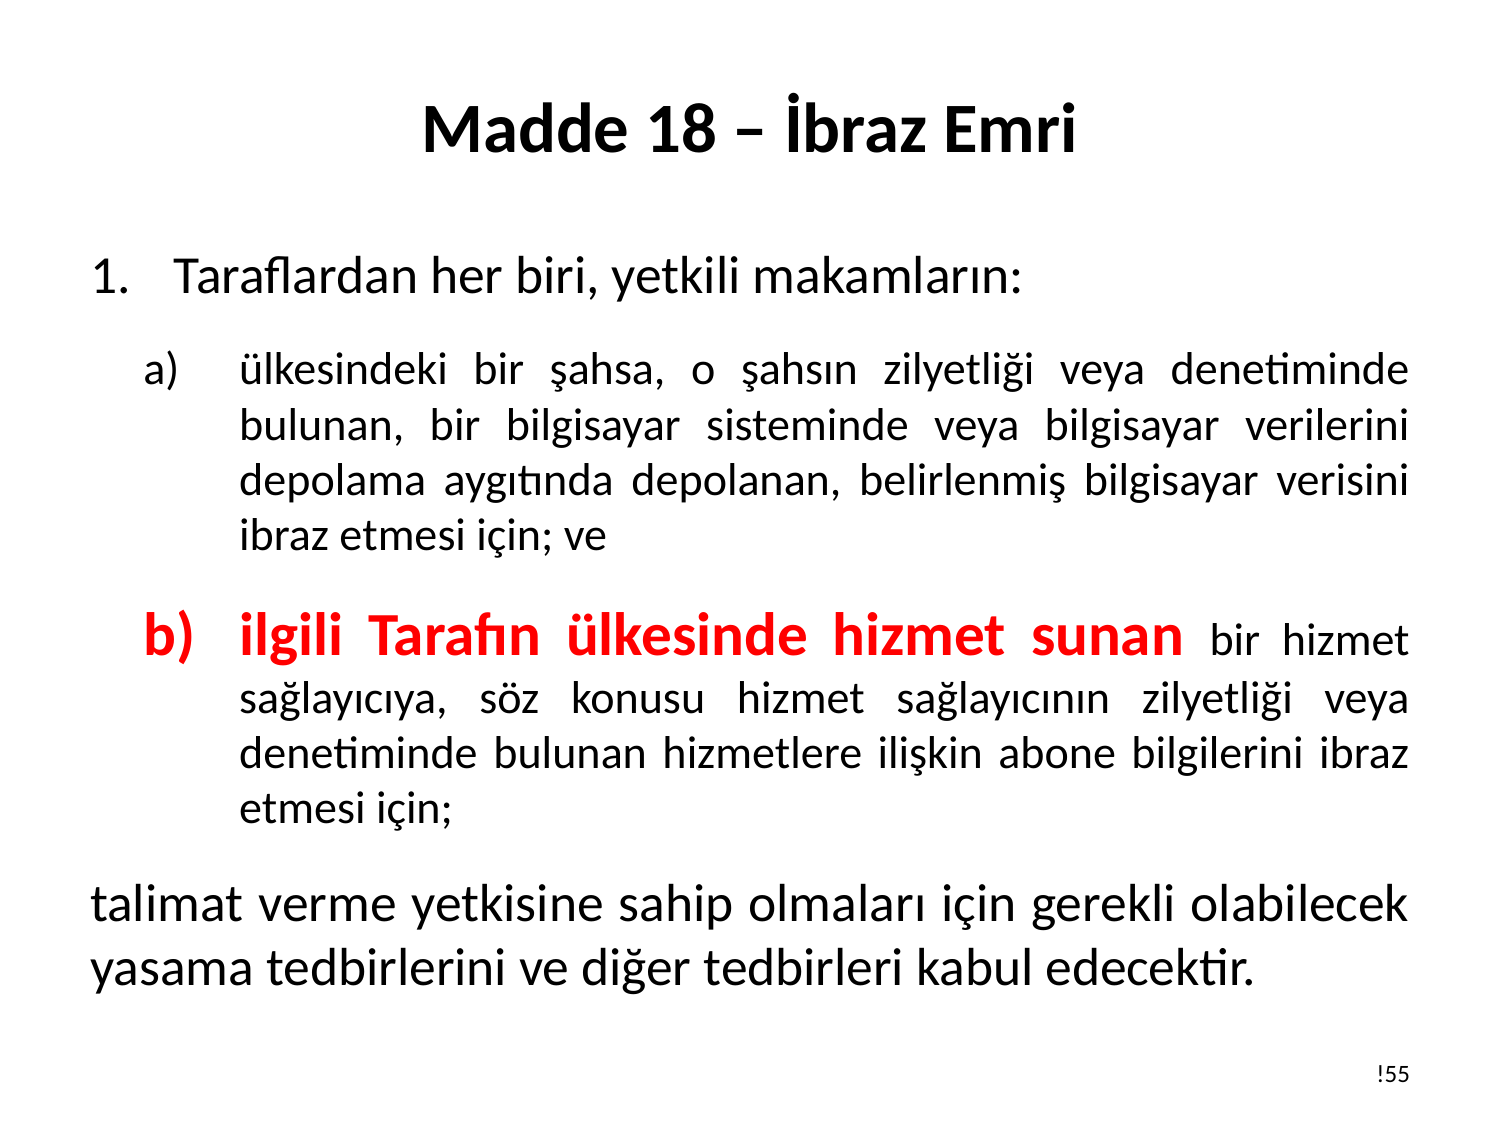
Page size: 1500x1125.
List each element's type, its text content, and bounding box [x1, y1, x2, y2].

slide_number !55 [1074, 1042, 1425, 1103]
title Madde 18 – İbraz Emri [74, 44, 1426, 204]
list Taraflardan her biri, yetkili makamların: ülkesindeki bir şahsa, o şahsın zilyetliği veya denetiminde bulunan, bir bilgisayar sisteminde veya bilgisayar verilerini depolama aygıtında depolanan, belirlenmiş bilgisayar verisini ibraz etmesi için; ve ilgili Tarafın ülkesinde hizmet sunan bir hizmet sağlayıcıya, söz konusu hizmet sağlayıcının zilyetliği veya denetiminde bulunan hizmetlere ilişkin abone bilgilerini ibraz etmesi için; talimat verme yetkisine sahip olmaları için gerekli olabilecek yasama tedbirlerini ve diğer tedbirleri kabul edecektir. [74, 232, 1426, 1053]
